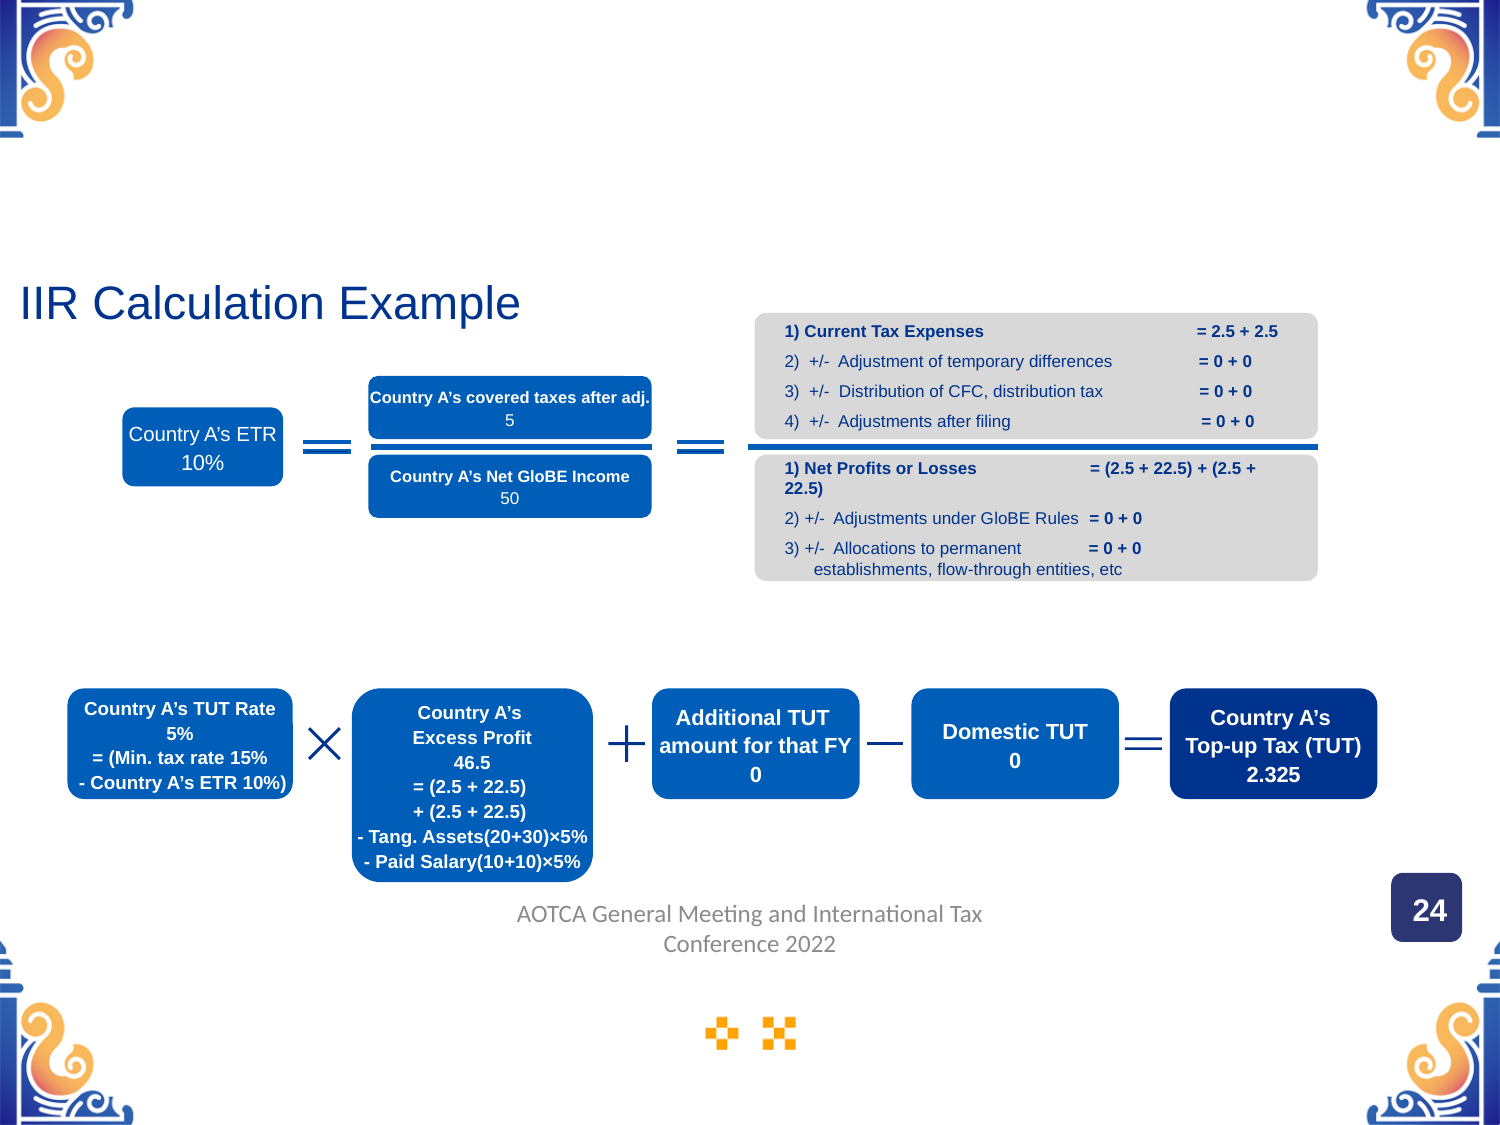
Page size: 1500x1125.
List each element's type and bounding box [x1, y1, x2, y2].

text_box [122, 312, 1318, 581]
picture [0, 0, 1500, 1125]
